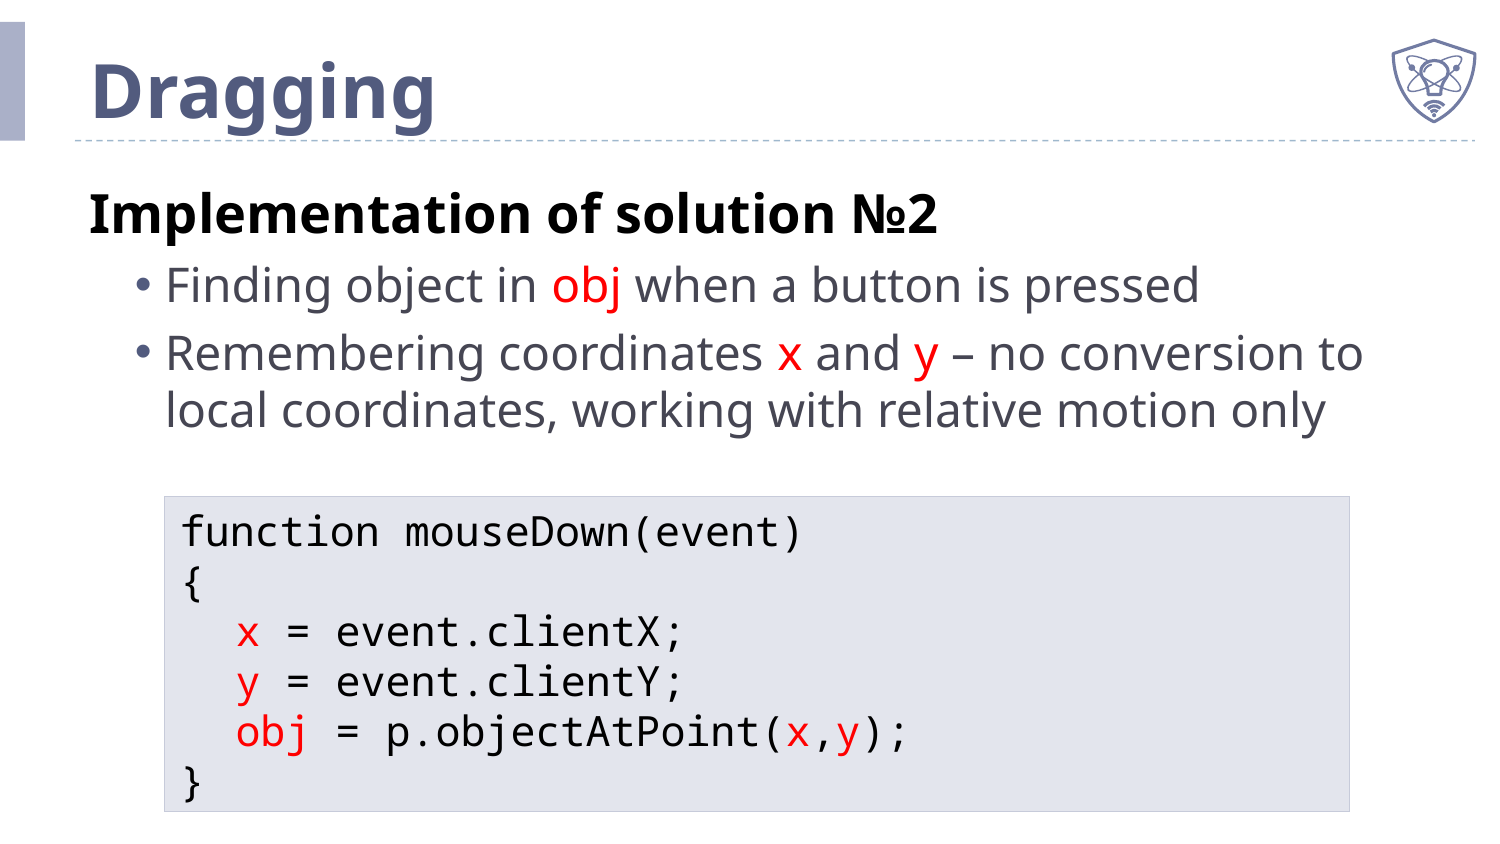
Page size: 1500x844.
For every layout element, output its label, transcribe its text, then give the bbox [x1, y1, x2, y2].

text_box function mouseDown(event) { x = event.clientX; y = event.clientY; obj = p.objectAtPoint(x,y); } [164, 496, 1350, 812]
list Implementation of solution №2 Finding object in obj when a button is pressed Remembering coordinates x and y – no conversion to local coordinates, working with relative motion only [75, 171, 1475, 835]
title Dragging [75, 18, 1475, 141]
